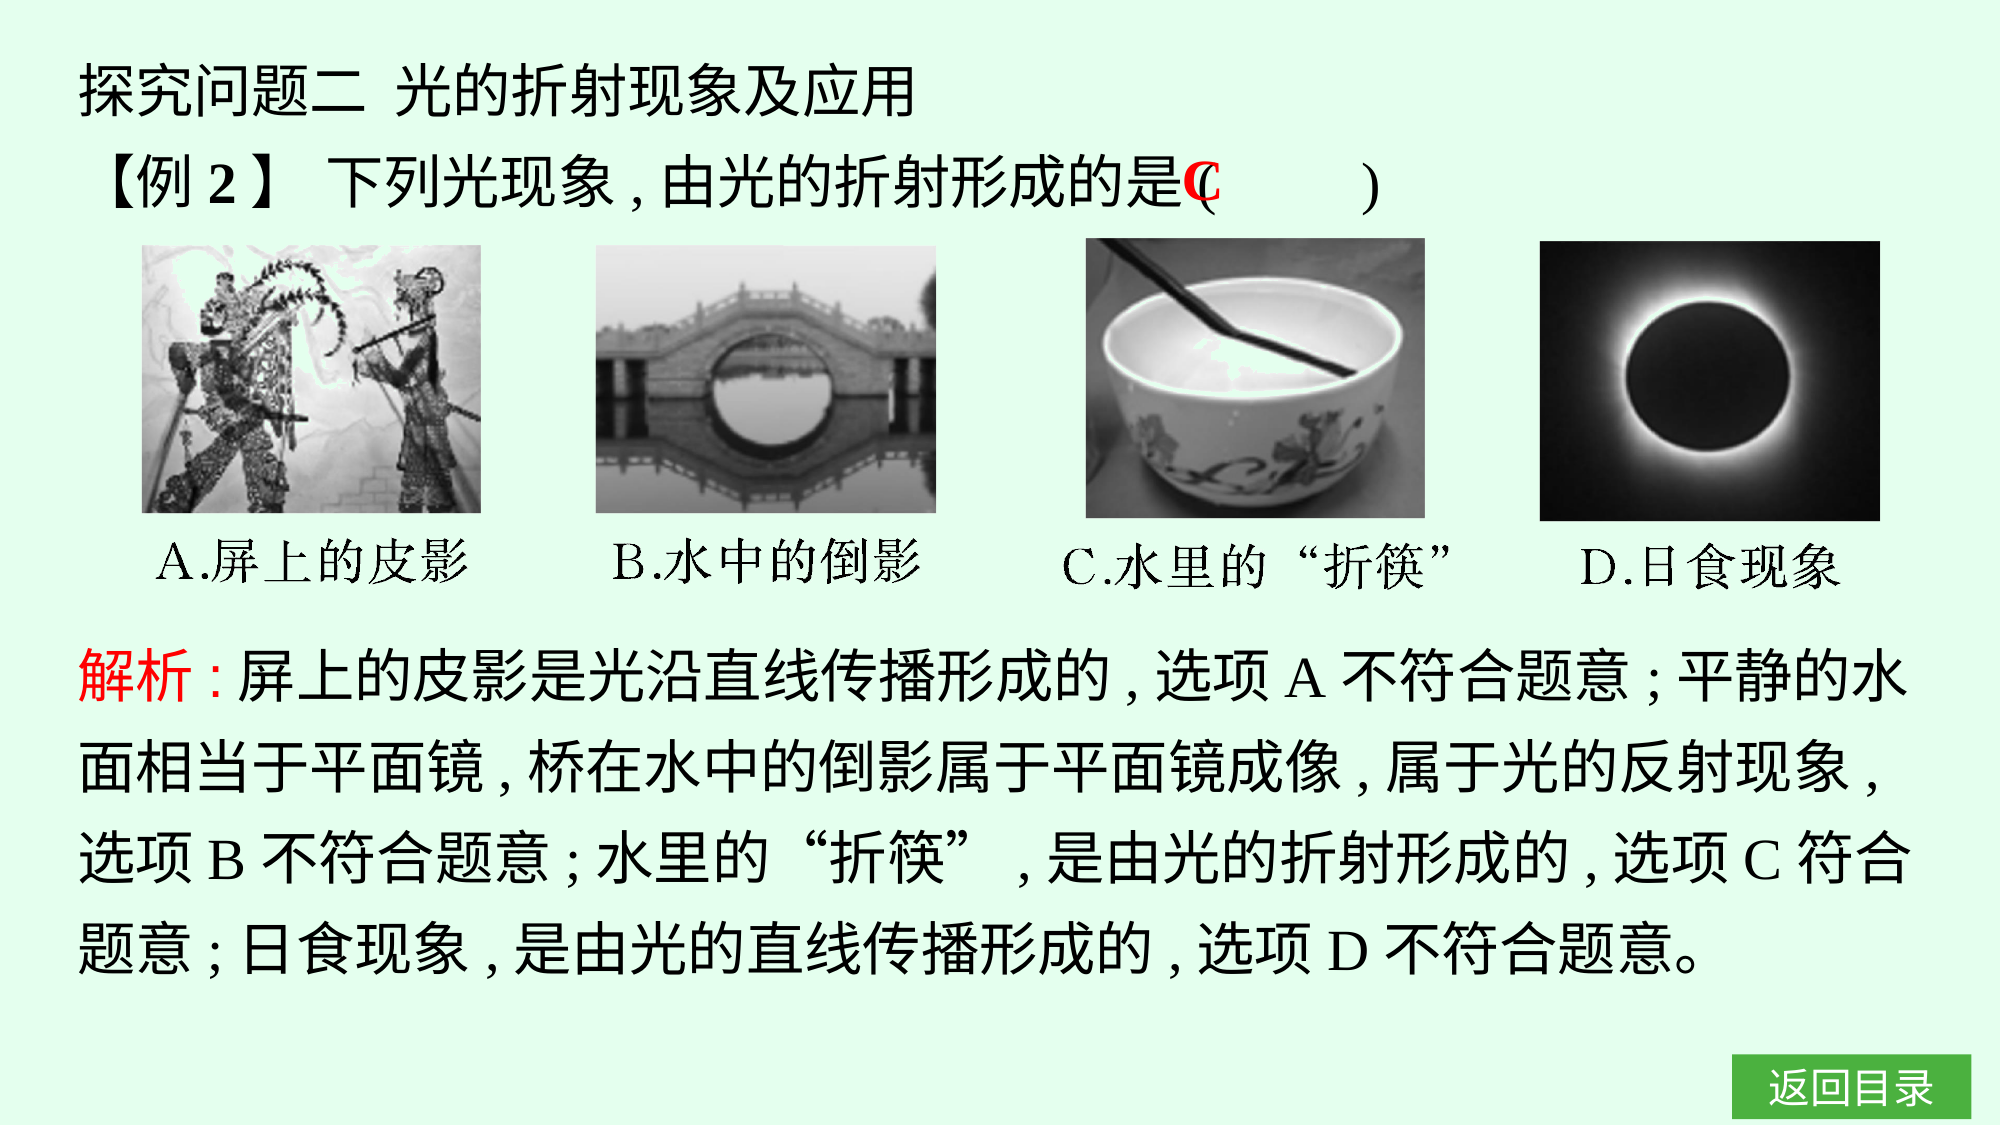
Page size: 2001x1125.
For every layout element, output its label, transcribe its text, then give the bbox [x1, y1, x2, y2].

text_box 探究问题二 光的折射现象及应用 【例2】 下列光现象,由光的折射形成的是( ) [62, 26, 1938, 223]
picture [117, 243, 937, 592]
text_box C [1166, 120, 1239, 220]
text_box 解析:屏上的皮影是光沿直线传播形成的,选项A不符合题意;平静的水面相当于平面镜,桥在水中的倒影属于平面镜成像,属于光的反射现象,选项B不符合题意;水里的“折筷”,是由光的折射形成的,选项C符合题意;日食现象,是由光的直线传播形成的,选项D不符合题意。 [62, 610, 1938, 990]
picture [1061, 225, 1881, 590]
